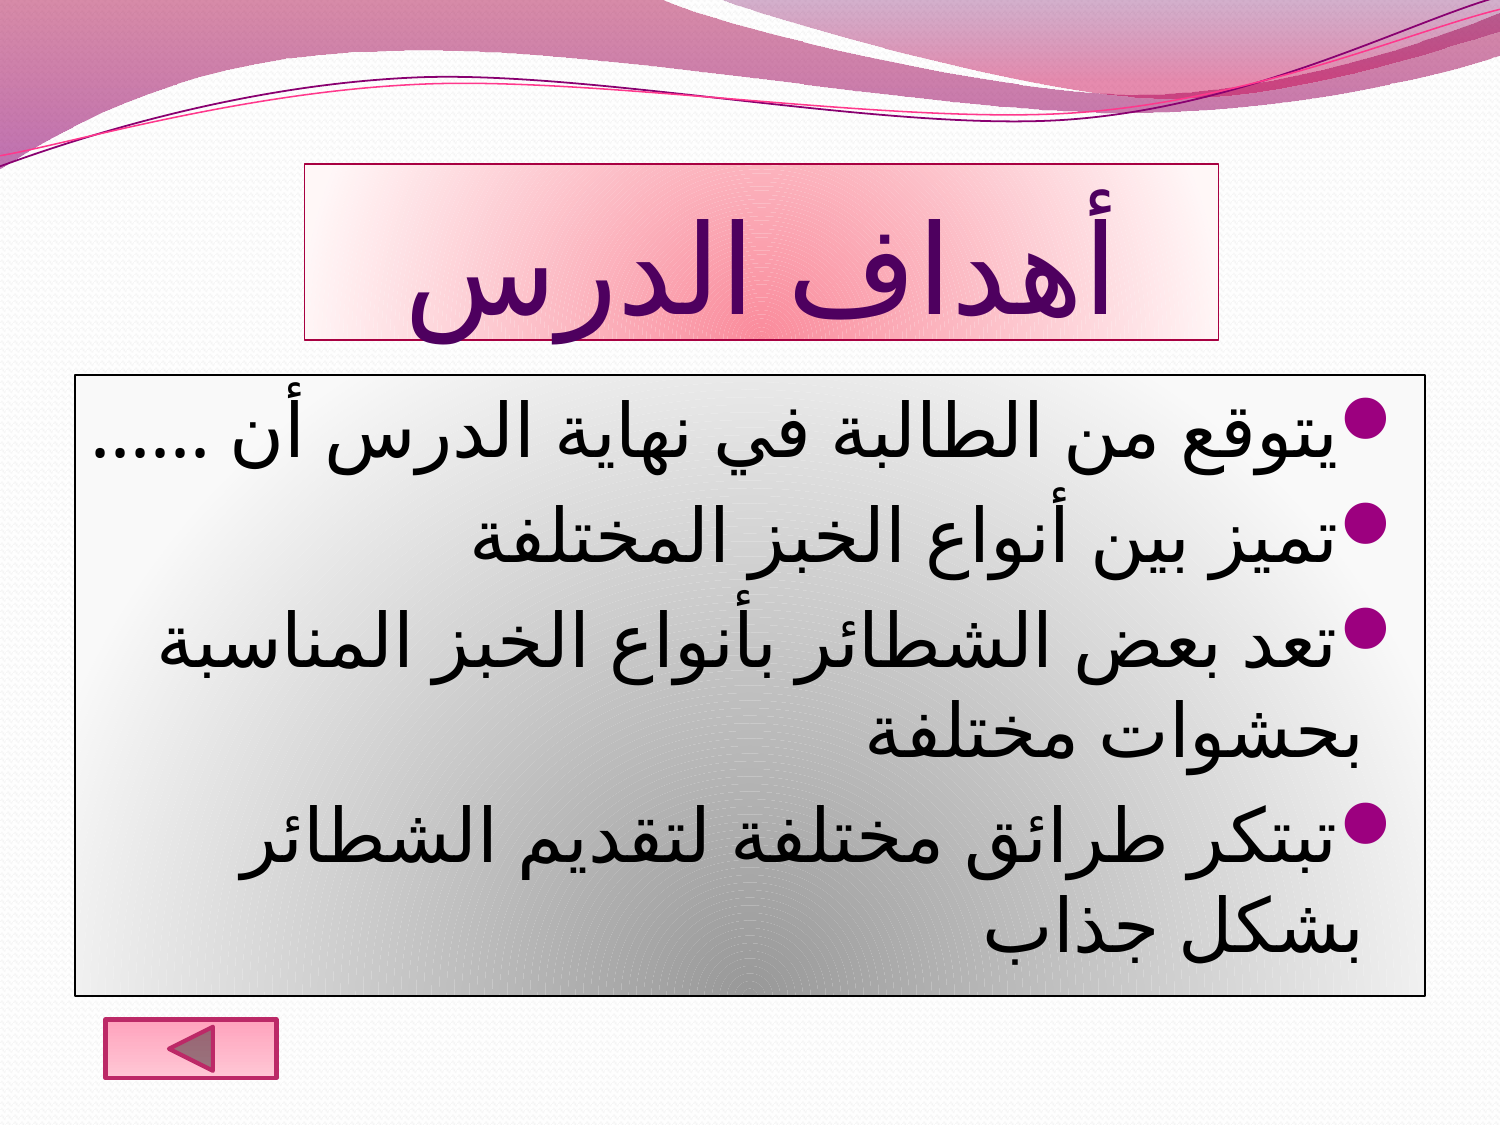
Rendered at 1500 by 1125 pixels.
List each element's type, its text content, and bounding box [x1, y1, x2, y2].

list يتوقع من الطالبة في نهاية الدرس أن ...... تميز بين أنواع الخبز المختلفة تعد بعض الشطائر بأنواع الخبز المناسبة بحشوات مختلفة تبتكر طرائق مختلفة لتقديم الشطائر بشكل جذاب [74, 374, 1426, 997]
title أهداف الدرس [304, 163, 1219, 341]
text_box [103, 1017, 279, 1080]
